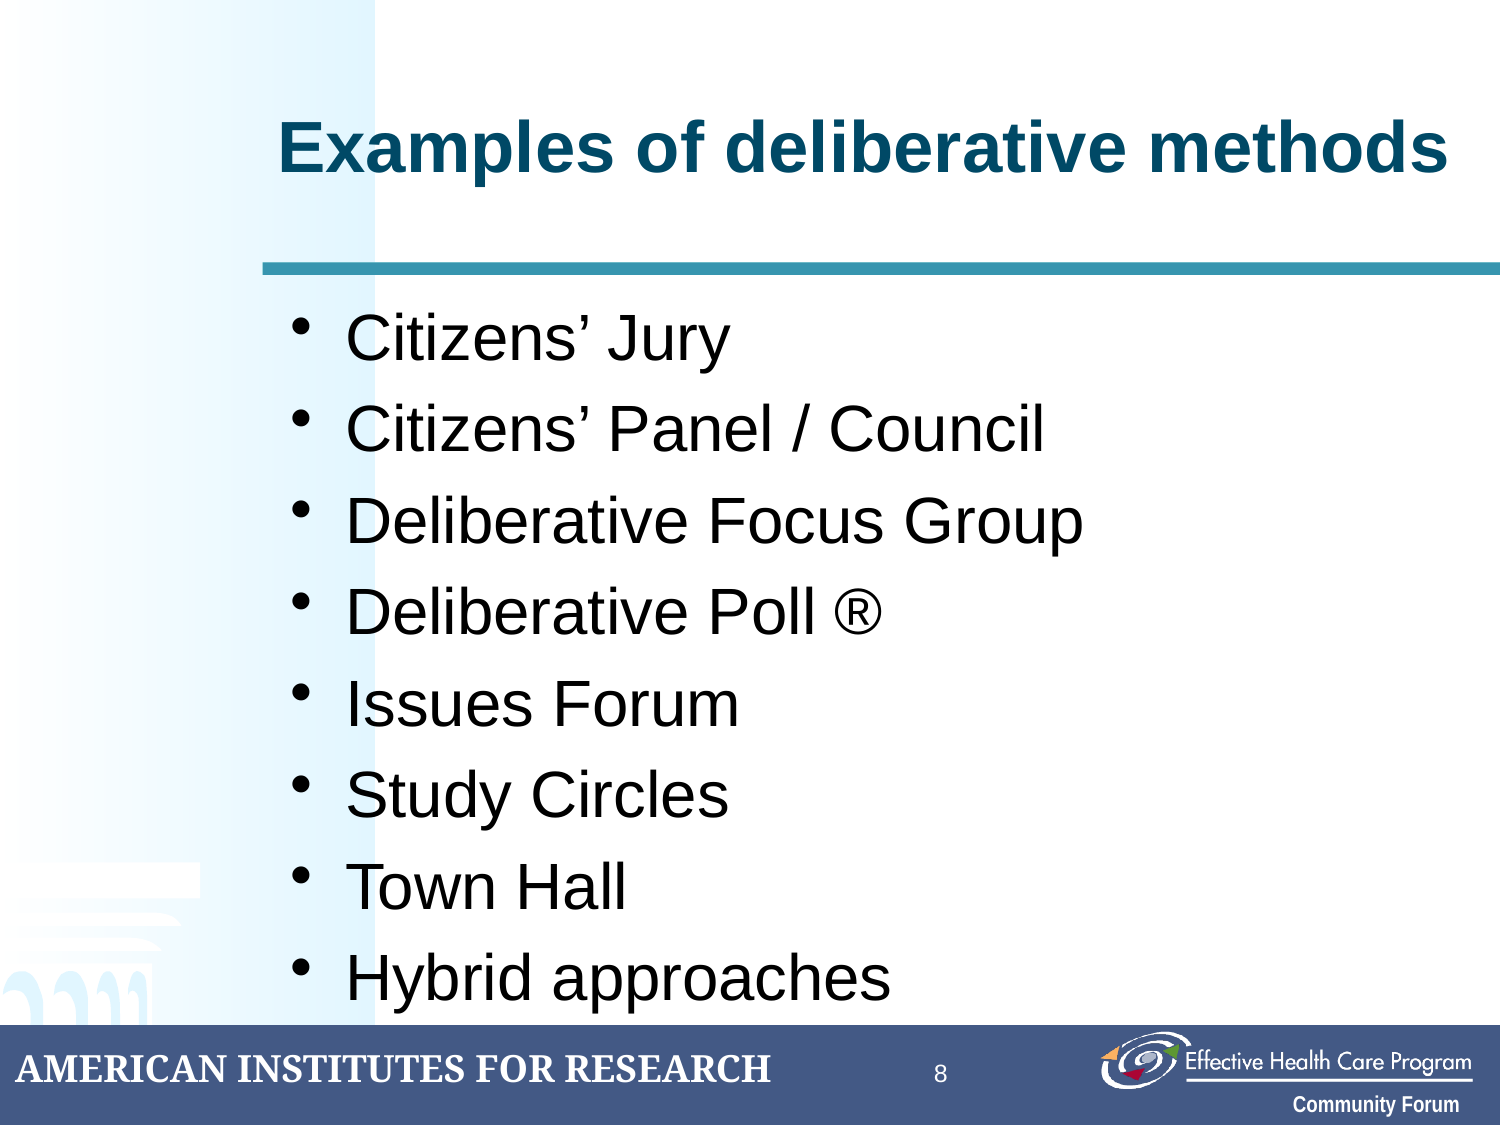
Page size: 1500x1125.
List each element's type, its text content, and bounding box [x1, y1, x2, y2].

title Examples of deliberative methods [262, 49, 1475, 238]
picture [1100, 1031, 1473, 1089]
list Citizens’ Jury Citizens’ Panel / Council Deliberative Focus Group Deliberative Poll ® Issues Forum Study Circles Town Hall Hybrid approaches [274, 287, 1401, 1026]
